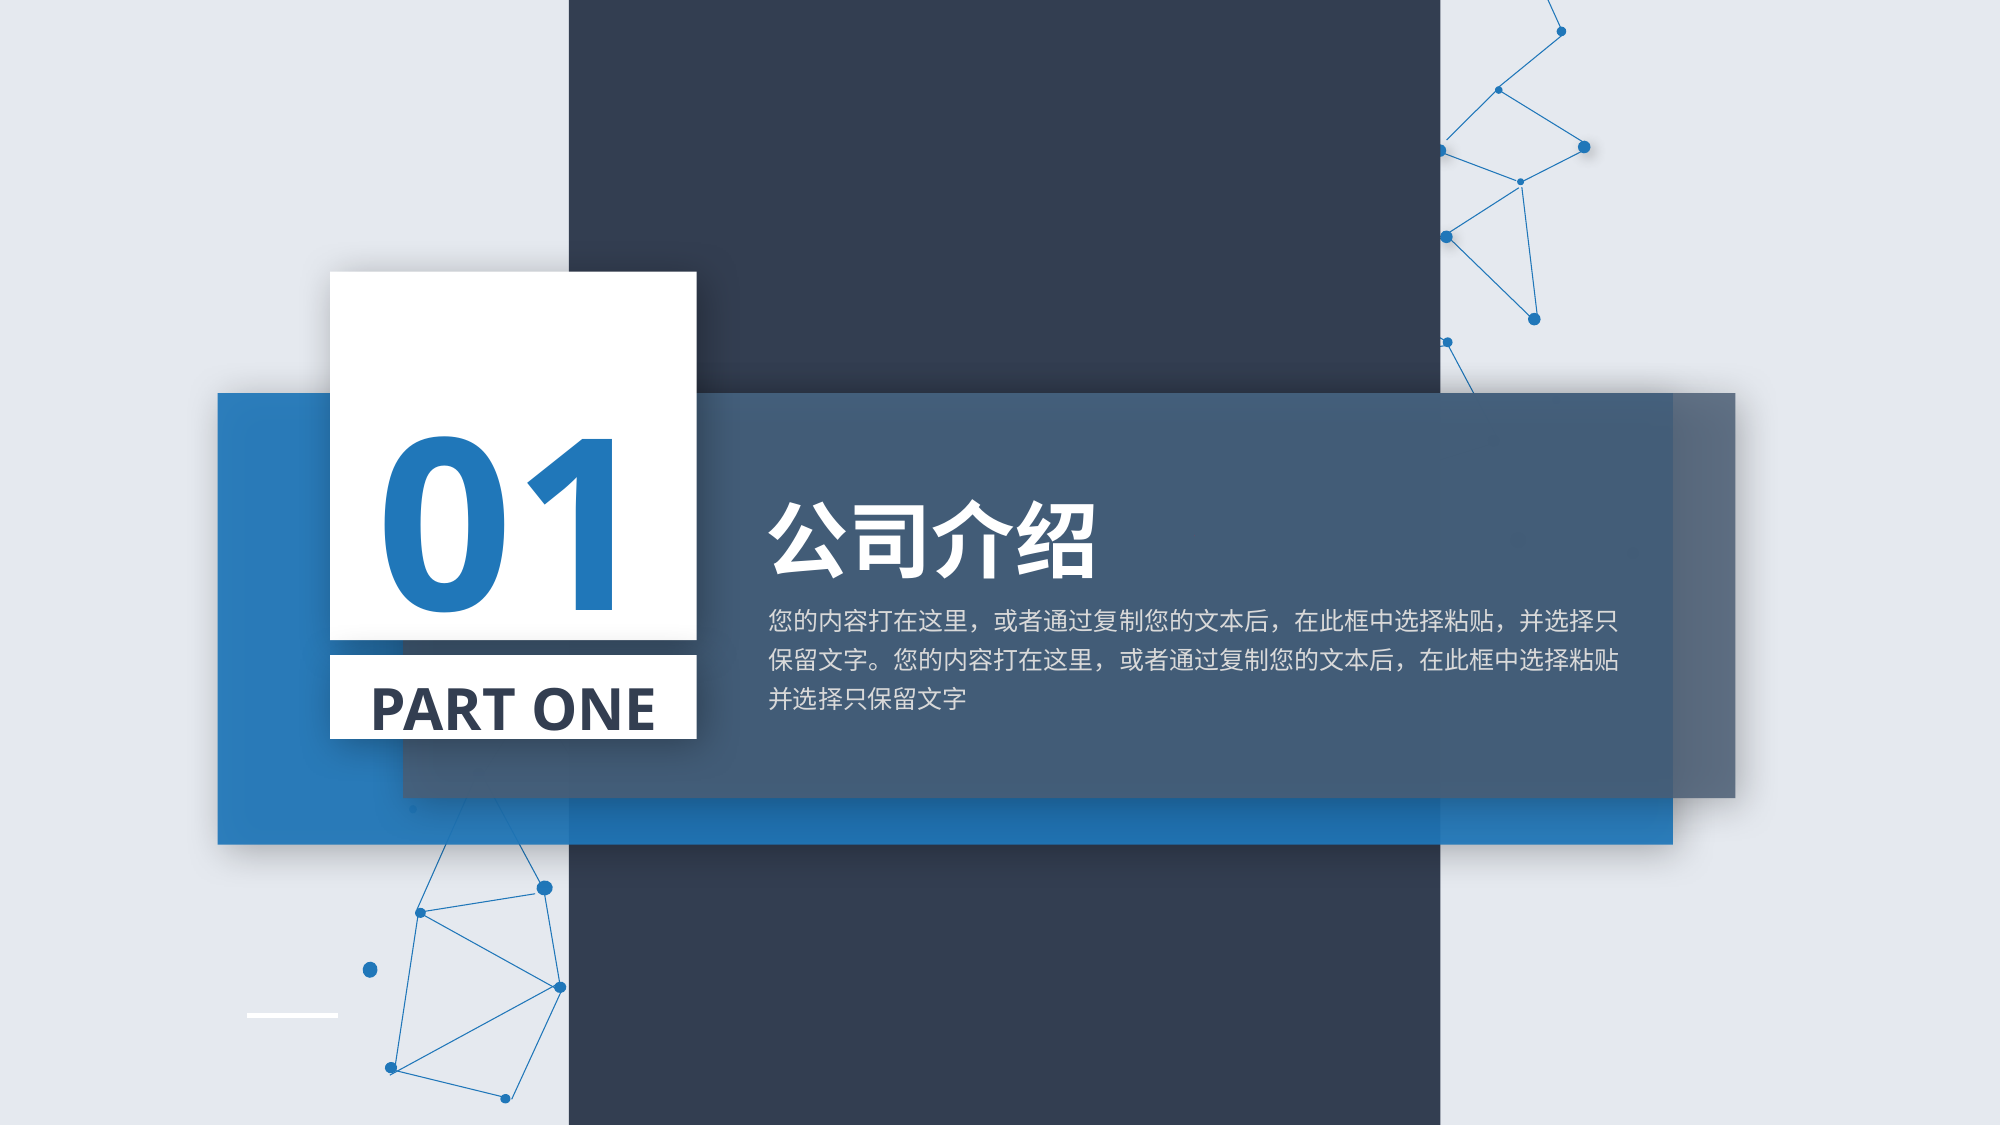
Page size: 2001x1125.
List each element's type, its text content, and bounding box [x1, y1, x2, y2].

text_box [292, 271, 735, 641]
text_box [402, 392, 1736, 799]
text_box [216, 392, 1674, 846]
text_box 您的内容打在这里，或者通过复制您的文本后，在此框中选择粘贴，并选择只保留文字。您的内容打在这里，或者通过复制您的文本后，在此框中选择粘贴并选择只保留文字 [753, 589, 1636, 721]
text_box PART ONE [329, 654, 698, 740]
text_box 公司介绍 [750, 451, 1448, 596]
